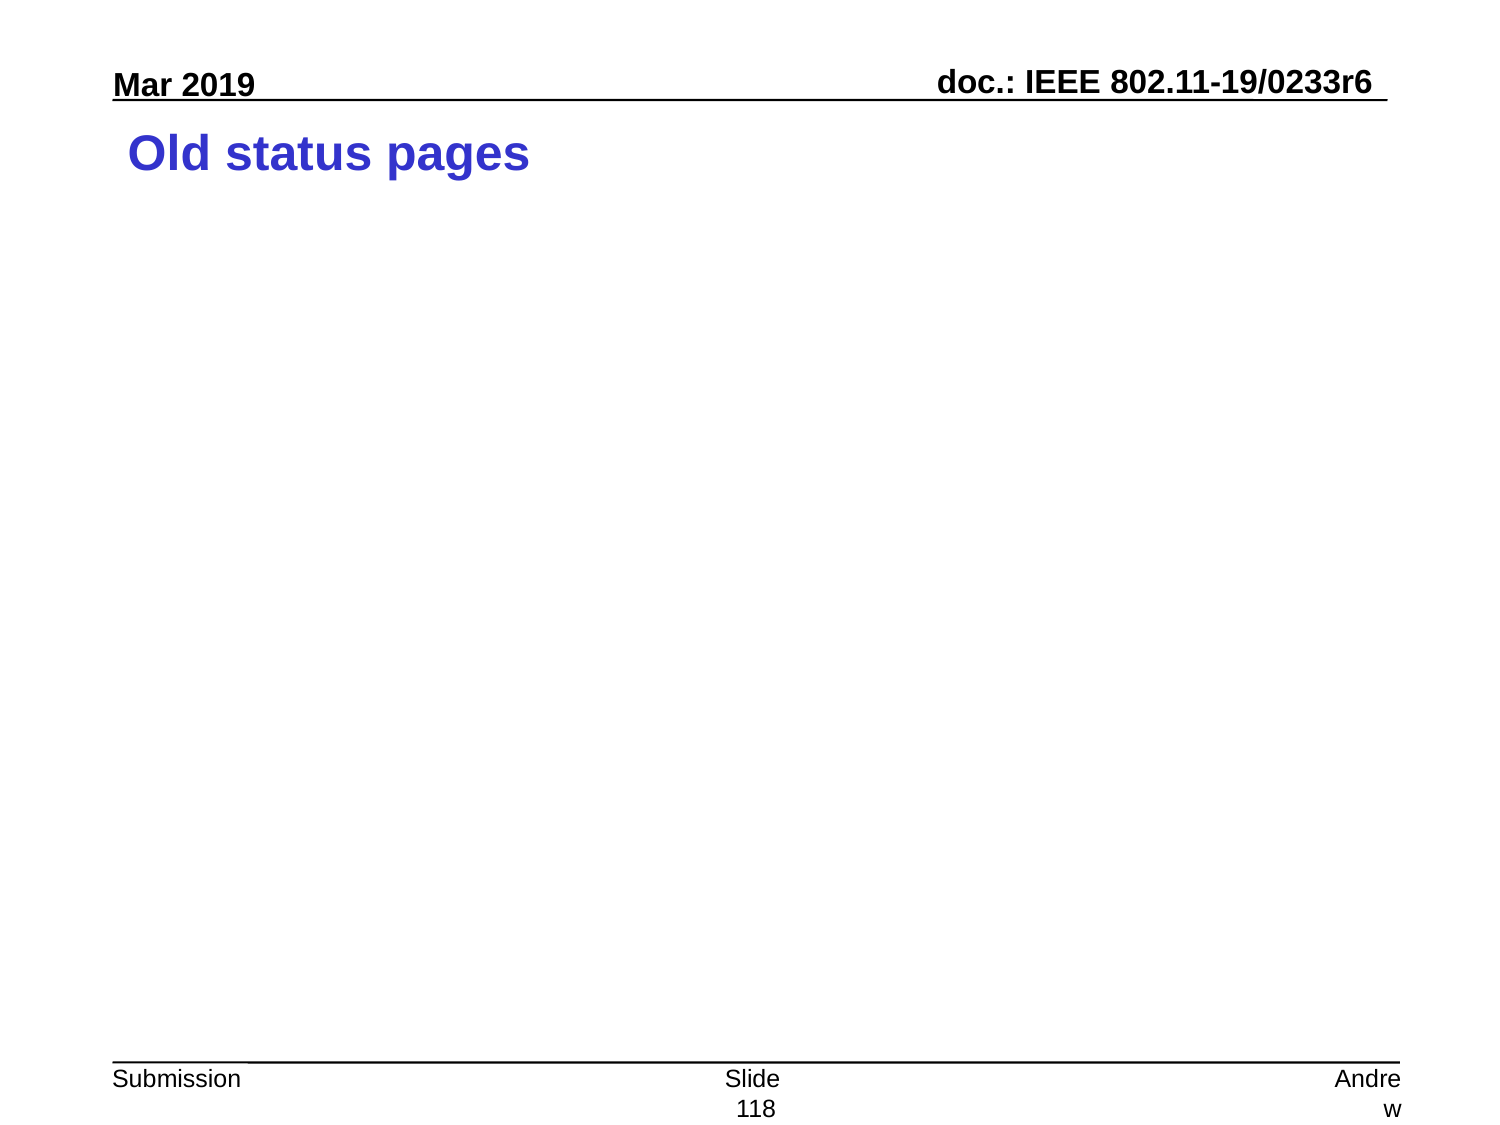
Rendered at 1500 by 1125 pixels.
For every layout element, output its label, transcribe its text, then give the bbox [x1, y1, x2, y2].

slide_number Slide 118 [709, 1061, 803, 1093]
title Old status pages [112, 112, 1388, 288]
footer Andrew Myles, Cisco [1320, 1061, 1402, 1093]
